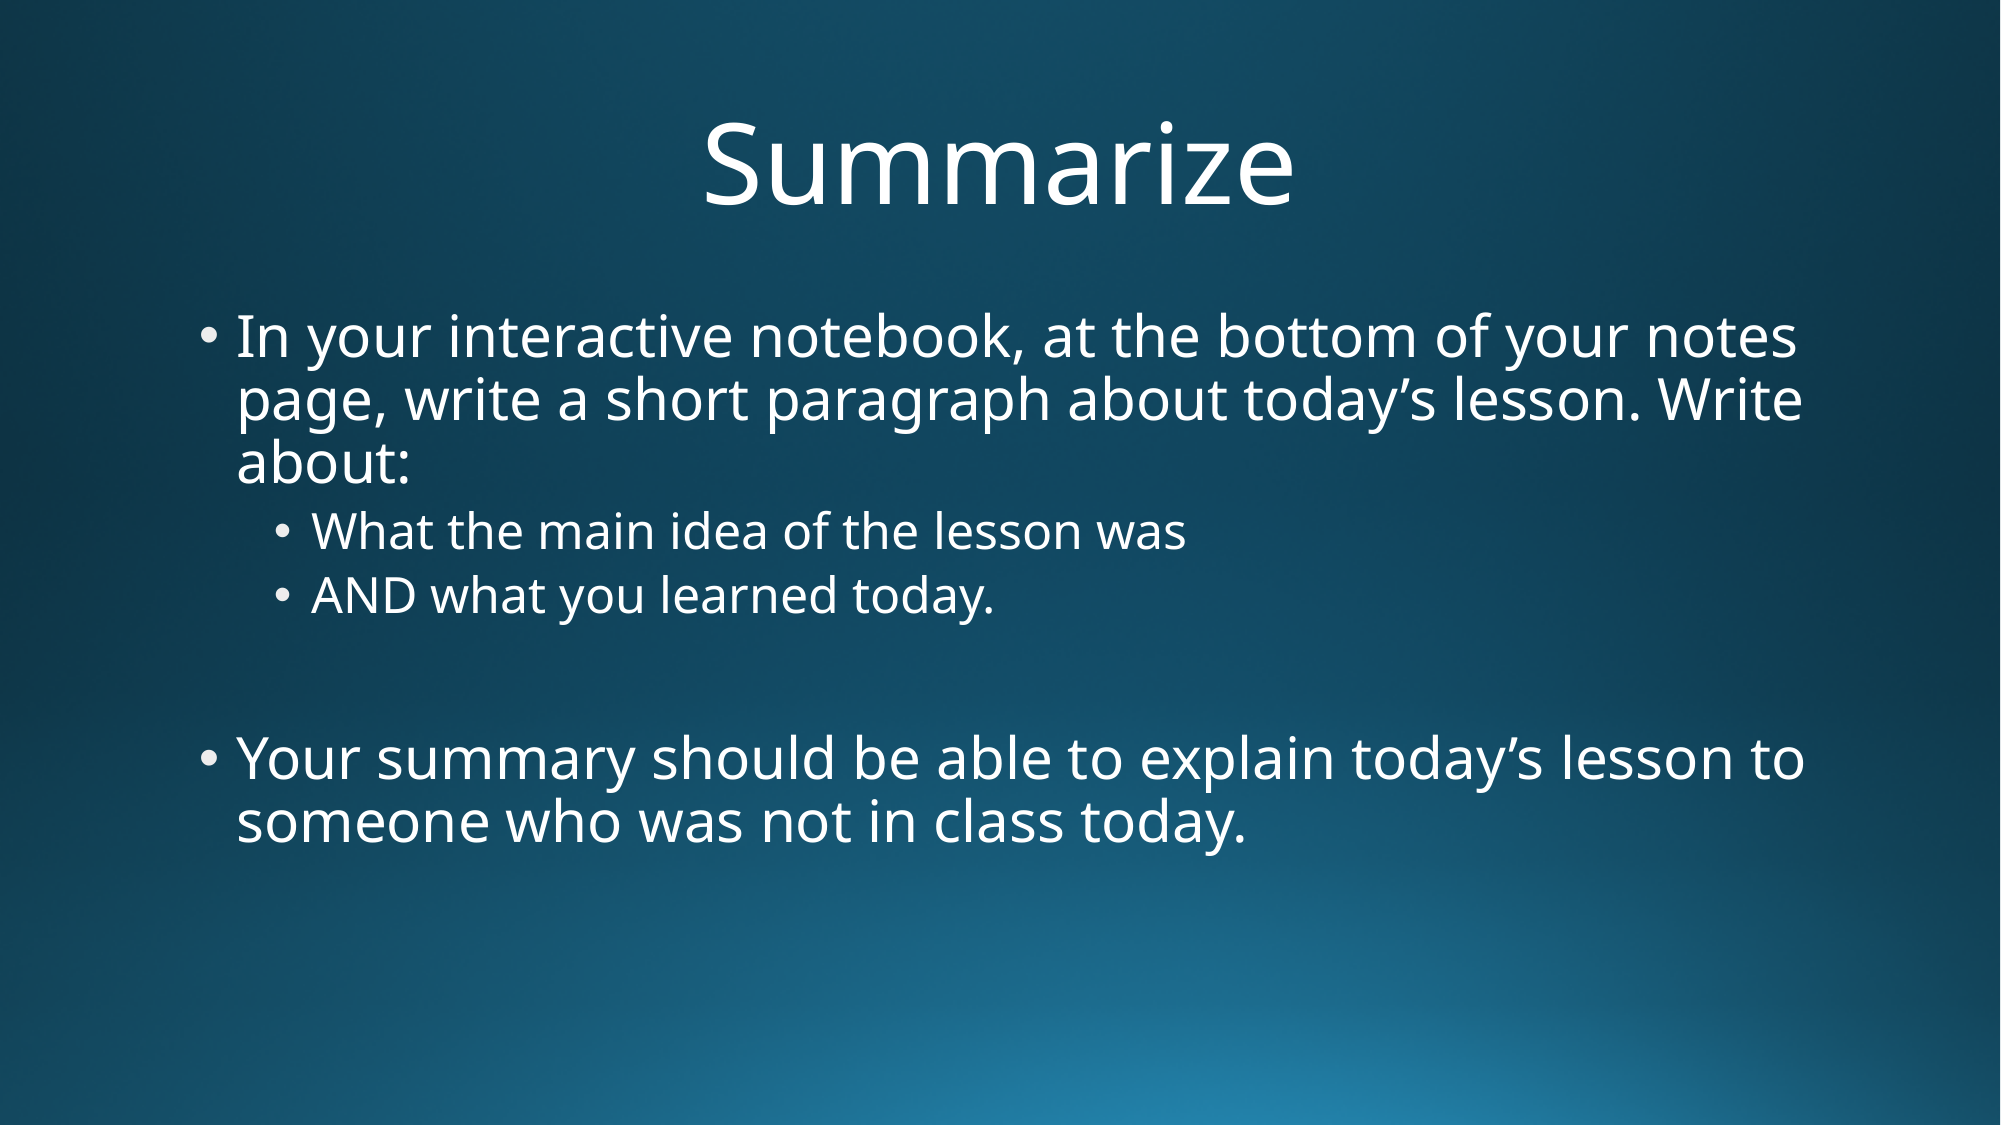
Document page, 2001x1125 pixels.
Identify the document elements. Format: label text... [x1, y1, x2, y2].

list In your interactive notebook, at the bottom of your notes page, write a short paragraph about today’s lesson. Write about: What the main idea of the lesson was AND what you learned today. Your summary should be able to explain today’s lesson to someone who was not in class today. [183, 299, 1863, 1014]
picture [0, 0, 2001, 1125]
title Summarize [137, 59, 1863, 278]
